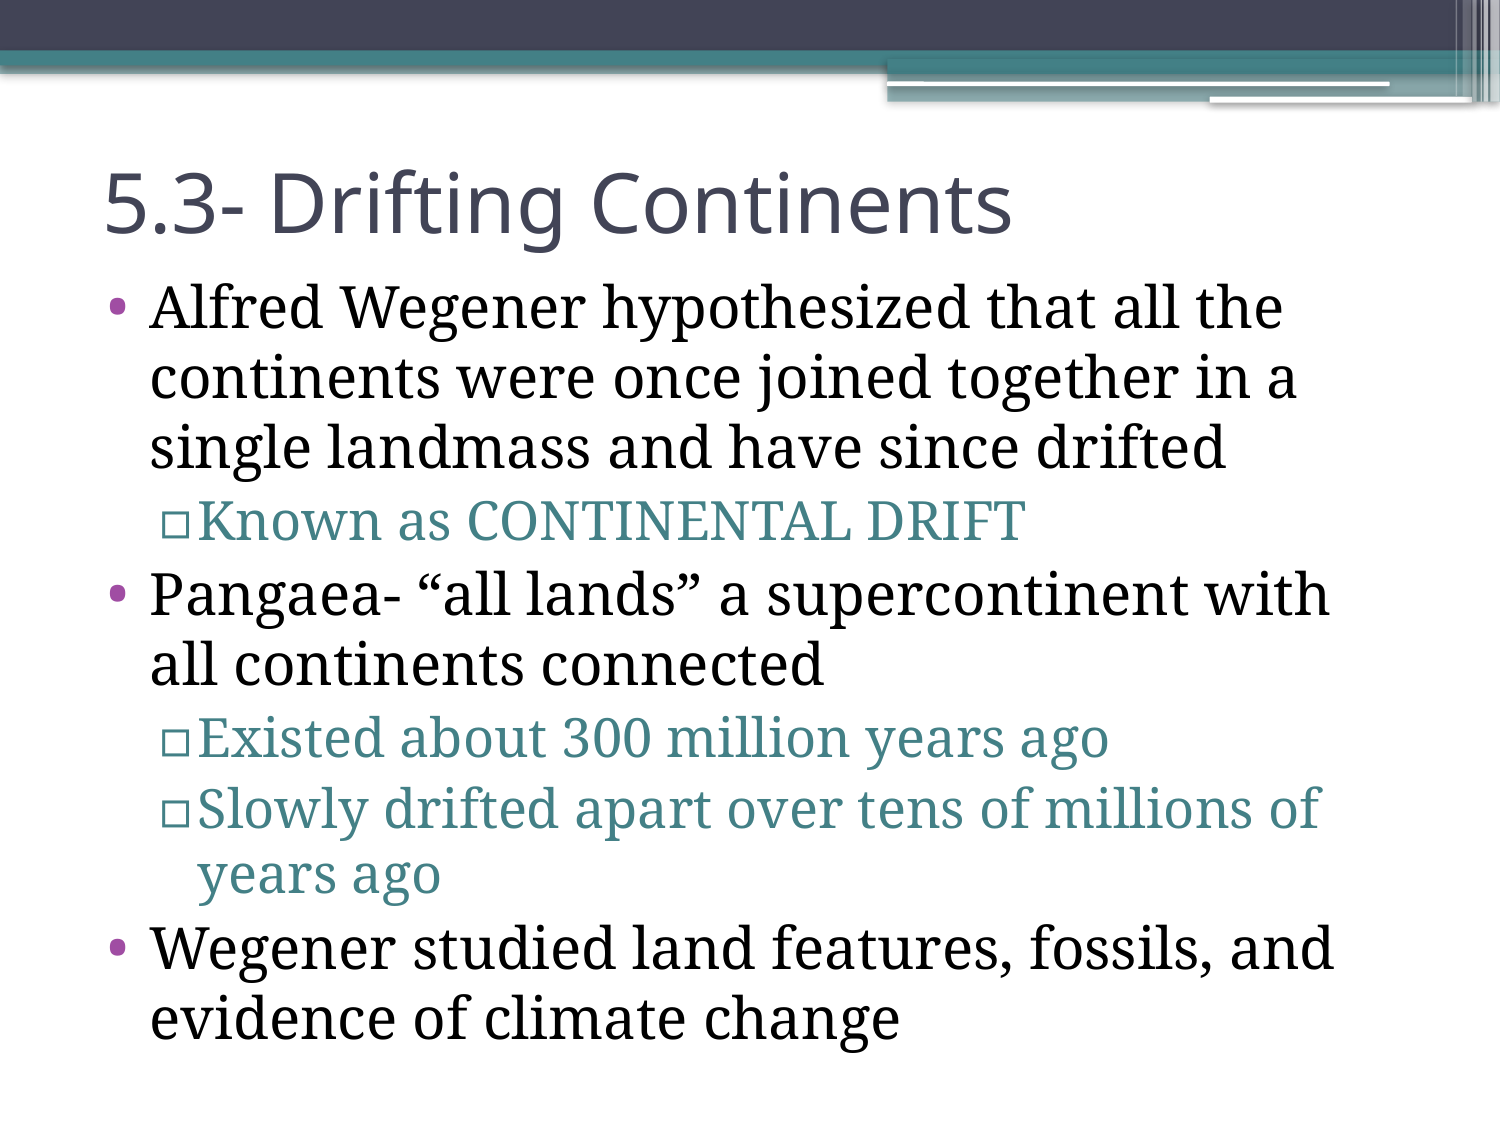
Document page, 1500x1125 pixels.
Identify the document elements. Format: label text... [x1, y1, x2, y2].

title 5.3- Drifting Continents [87, 112, 1438, 288]
list Alfred Wegener hypothesized that all the continents were once joined together in a single landmass and have since drifted Known as CONTINENTAL DRIFT Pangaea- “all lands” a supercontinent with all continents connected Existed about 300 million years ago Slowly drifted apart over tens of millions of years ago Wegener studied land features, fossils, and evidence of climate change [75, 262, 1425, 1079]
